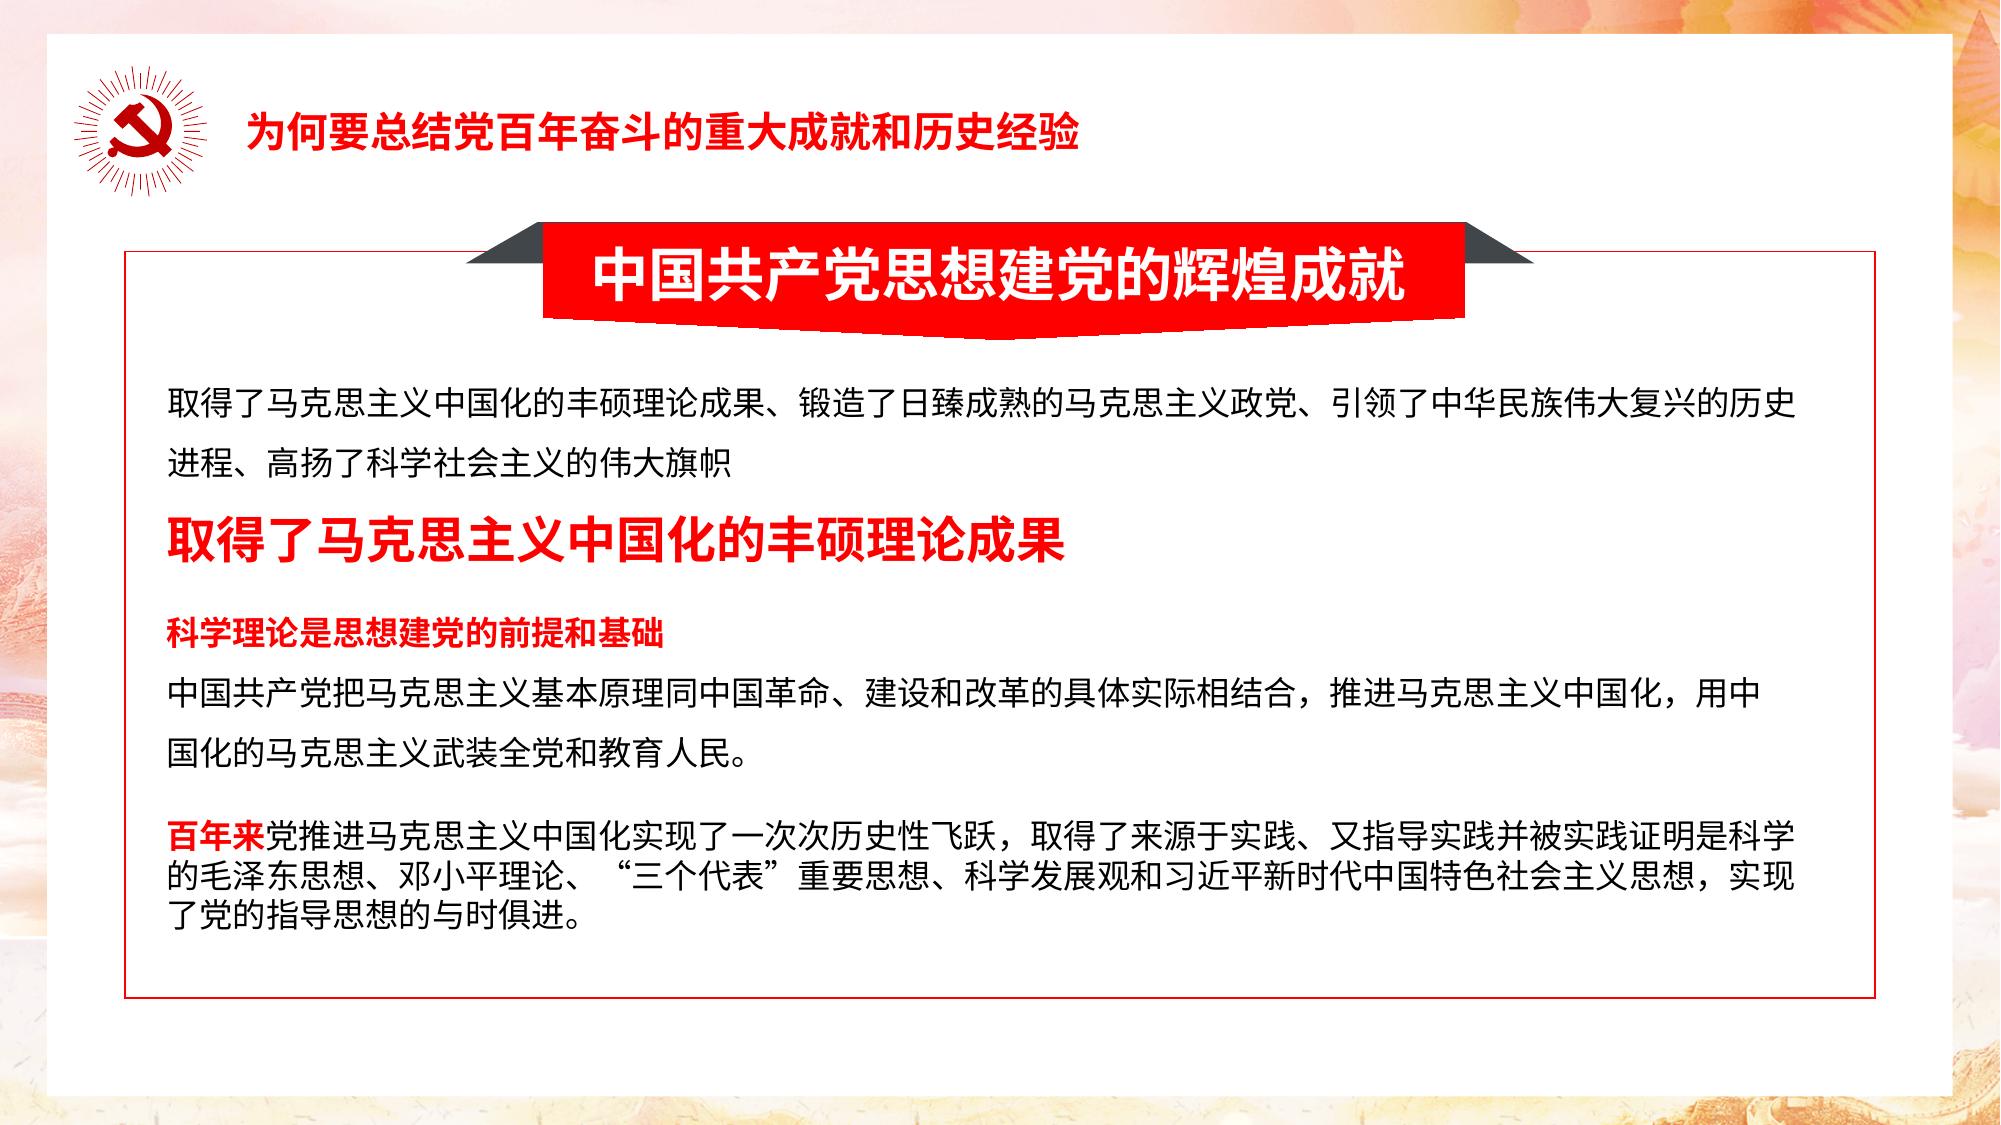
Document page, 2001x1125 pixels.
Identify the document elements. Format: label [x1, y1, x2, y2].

text_box [74, 66, 207, 197]
text_box [124, 221, 1875, 998]
text_box [0, 0, 2000, 1125]
